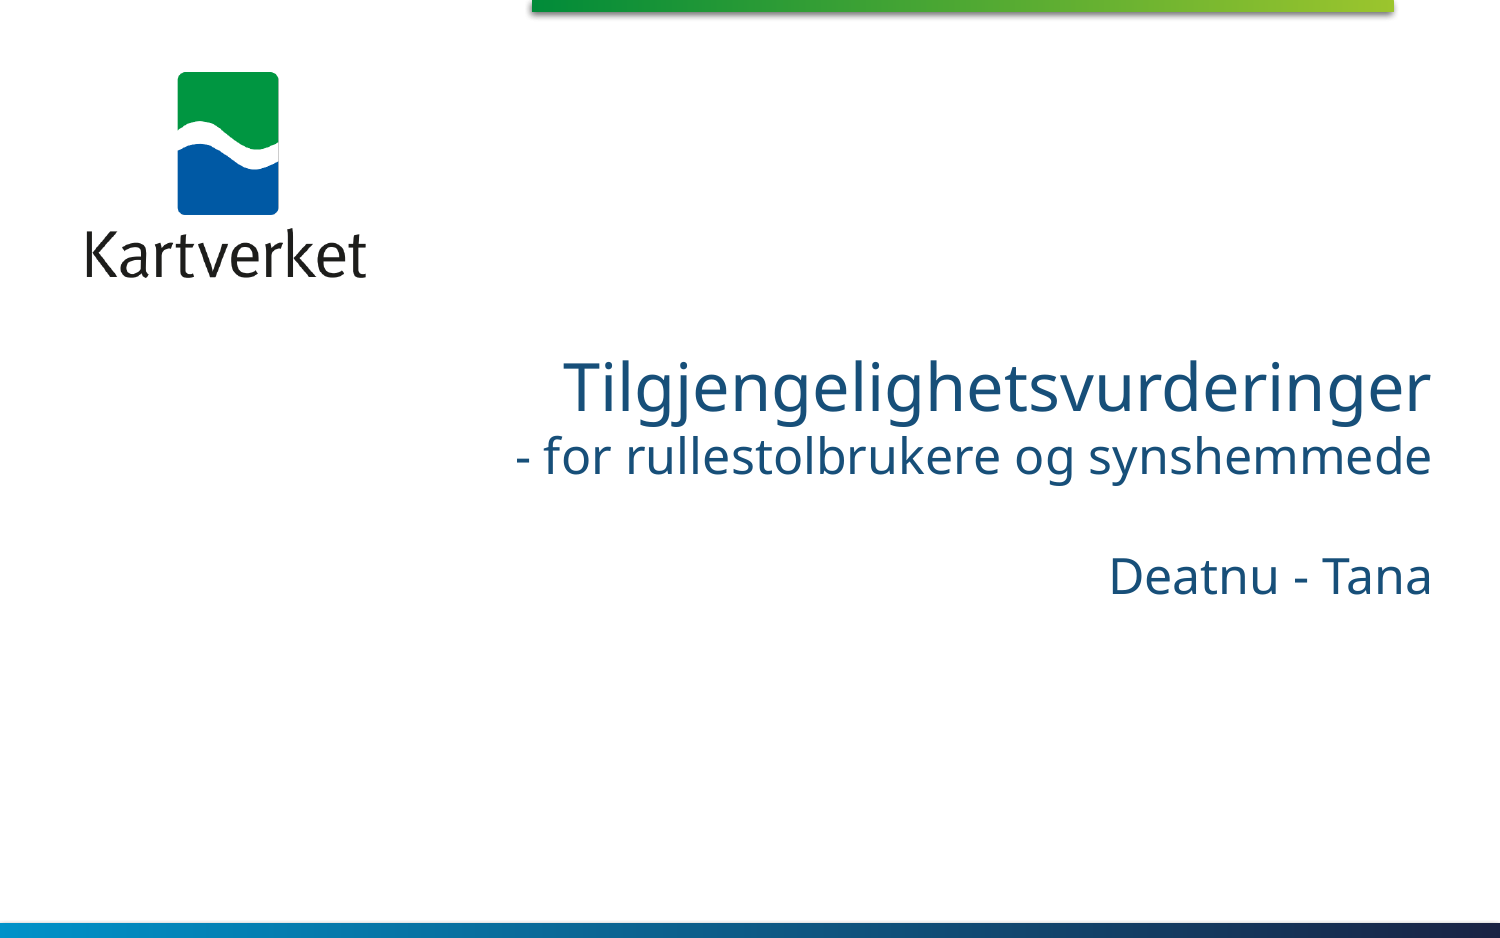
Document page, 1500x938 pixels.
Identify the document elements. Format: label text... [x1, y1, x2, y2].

text_box Tilgjengelighetsvurderinger - for rullestolbrukere og synshemmede Deatnu - Tana [66, 337, 1449, 613]
